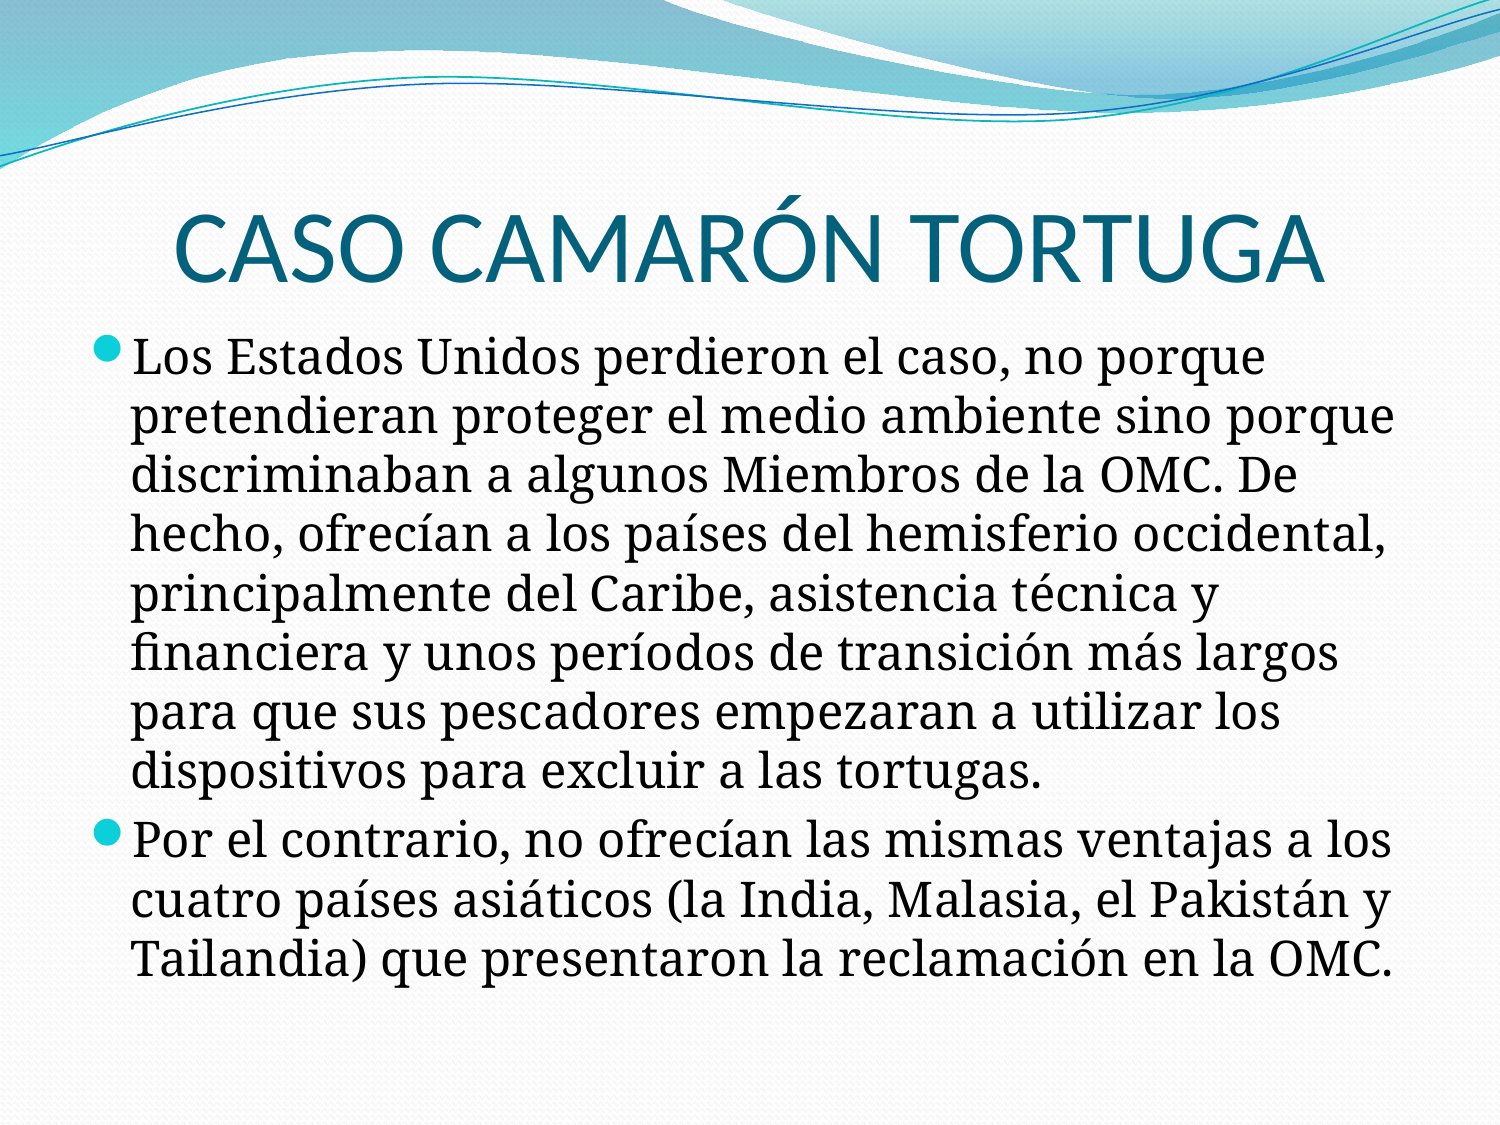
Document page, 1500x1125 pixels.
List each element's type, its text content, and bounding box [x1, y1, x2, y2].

title CASO CAMARÓN TORTUGA [75, 115, 1425, 303]
list Los Estados Unidos perdieron el caso, no porque pretendieran proteger el medio ambiente sino porque discriminaban a algunos Miembros de la OMC. De hecho, ofrecían a los países del hemisferio occidental, principalmente del Caribe, asistencia técnica y financiera y unos períodos de transición más largos para que sus pescadores empezaran a utilizar los dispositivos para excluir a las tortugas. Por el contrario, no ofrecían las mismas ventajas a los cuatro países asiáticos (la India, Malasia, el Pakistán y Tailandia) que presentaron la reclamación en la OMC. [75, 317, 1425, 1038]
